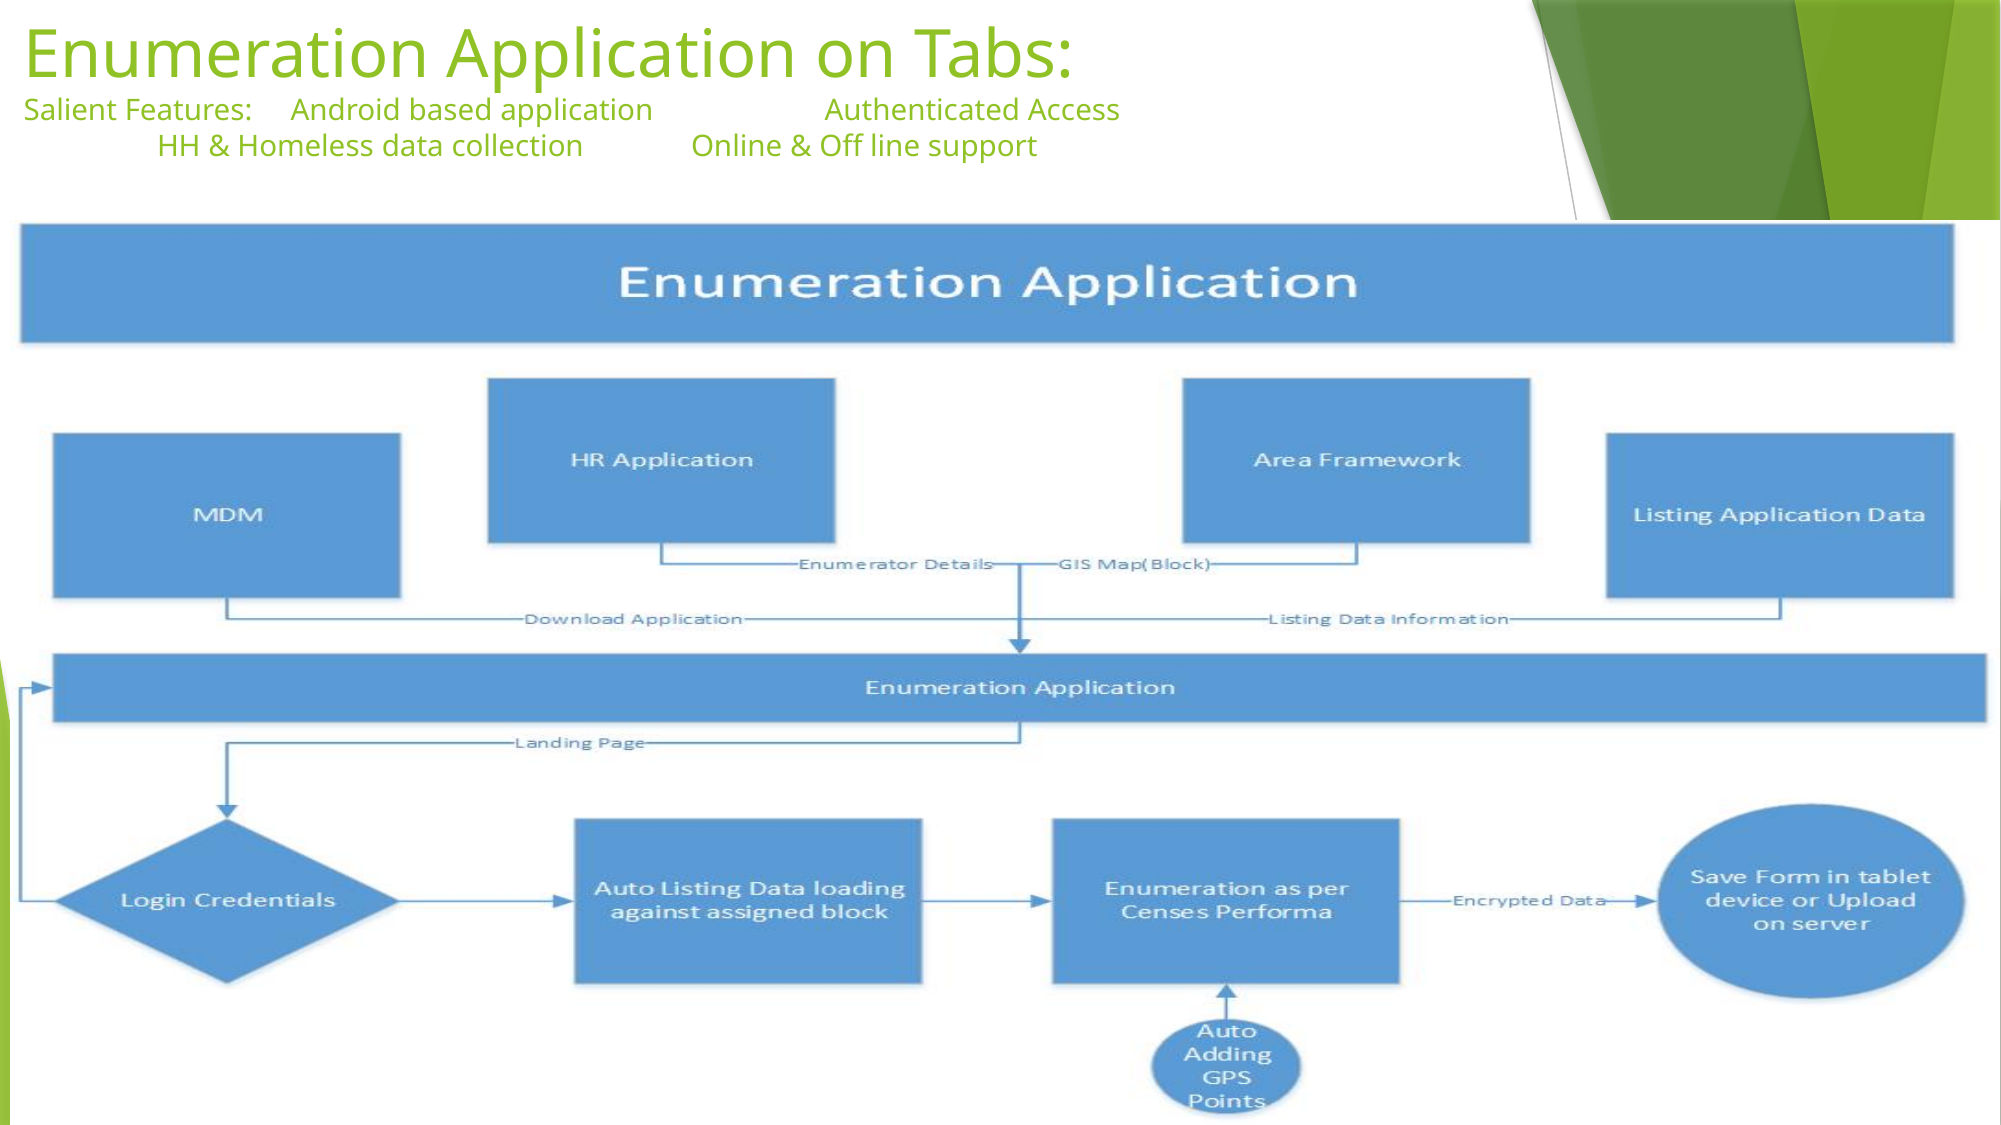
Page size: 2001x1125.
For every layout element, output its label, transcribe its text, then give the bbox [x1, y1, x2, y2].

title Enumeration Application on Tabs: Salient Features: Android based application Authenticated Access HH & Homeless data collection Online & Off line support [8, 3, 1579, 219]
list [10, 219, 2000, 1125]
